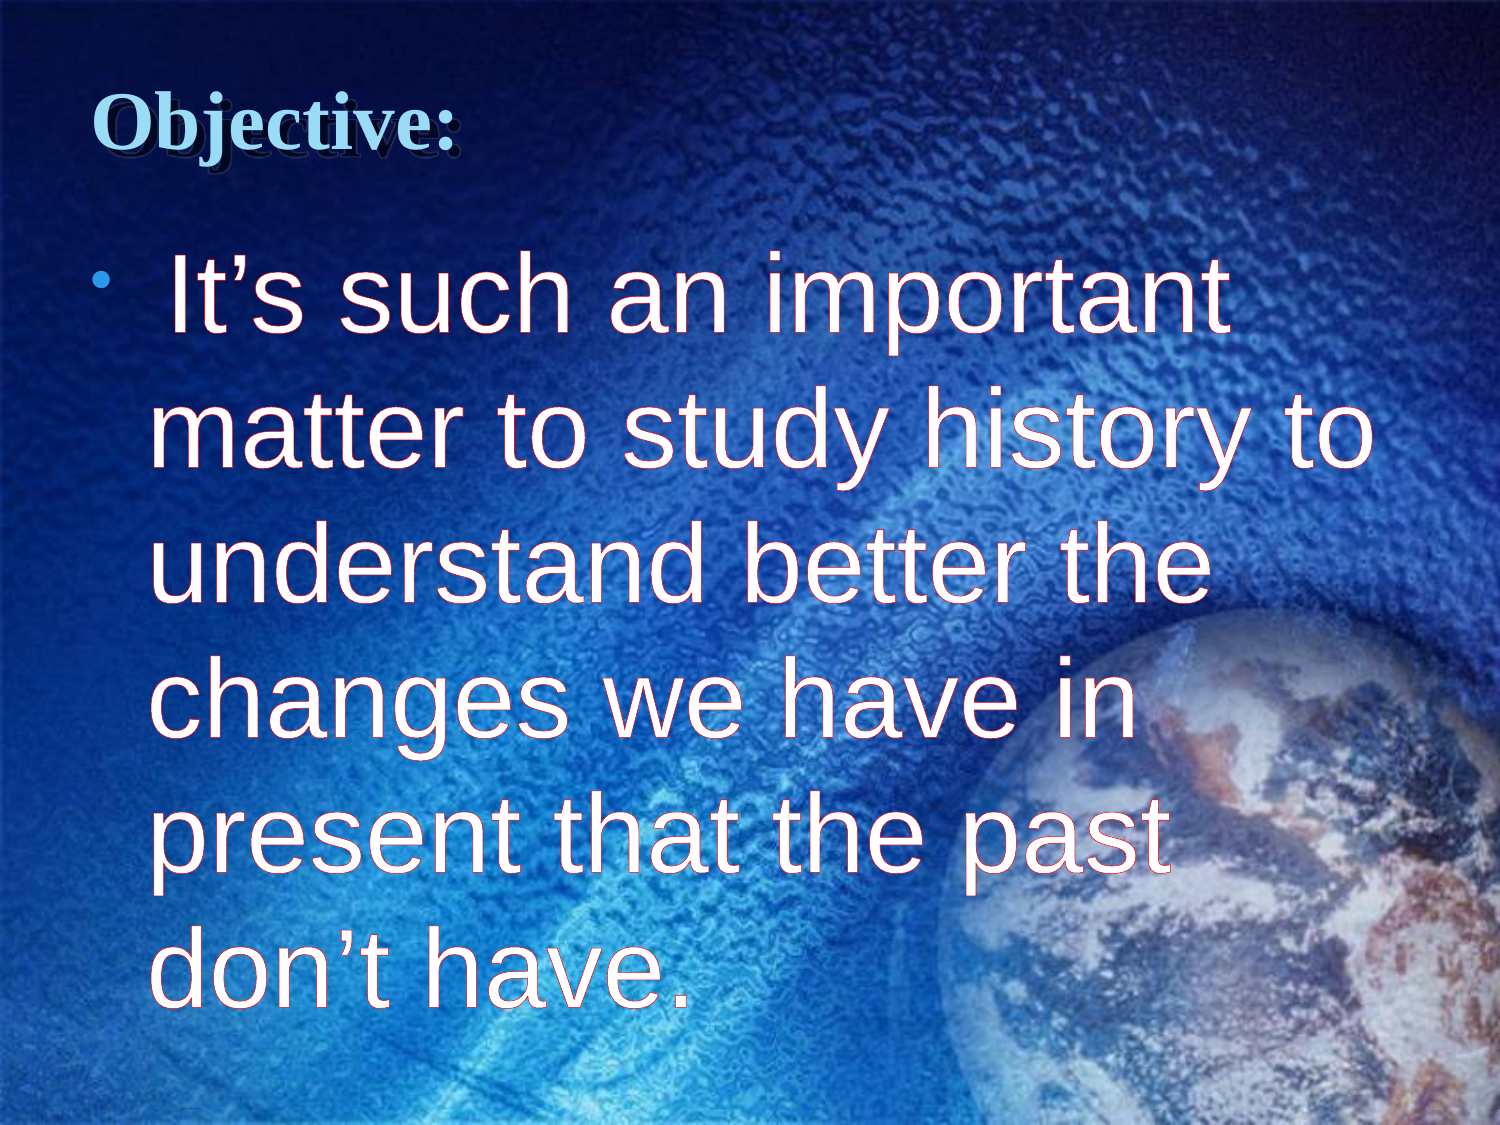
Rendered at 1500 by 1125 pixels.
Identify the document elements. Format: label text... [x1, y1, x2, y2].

title Objective: [74, 44, 1426, 188]
list It’s such an important matter to study history to understand better the changes we have in present that the past don’t have. [74, 212, 1426, 1006]
picture [0, 0, 1500, 1125]
